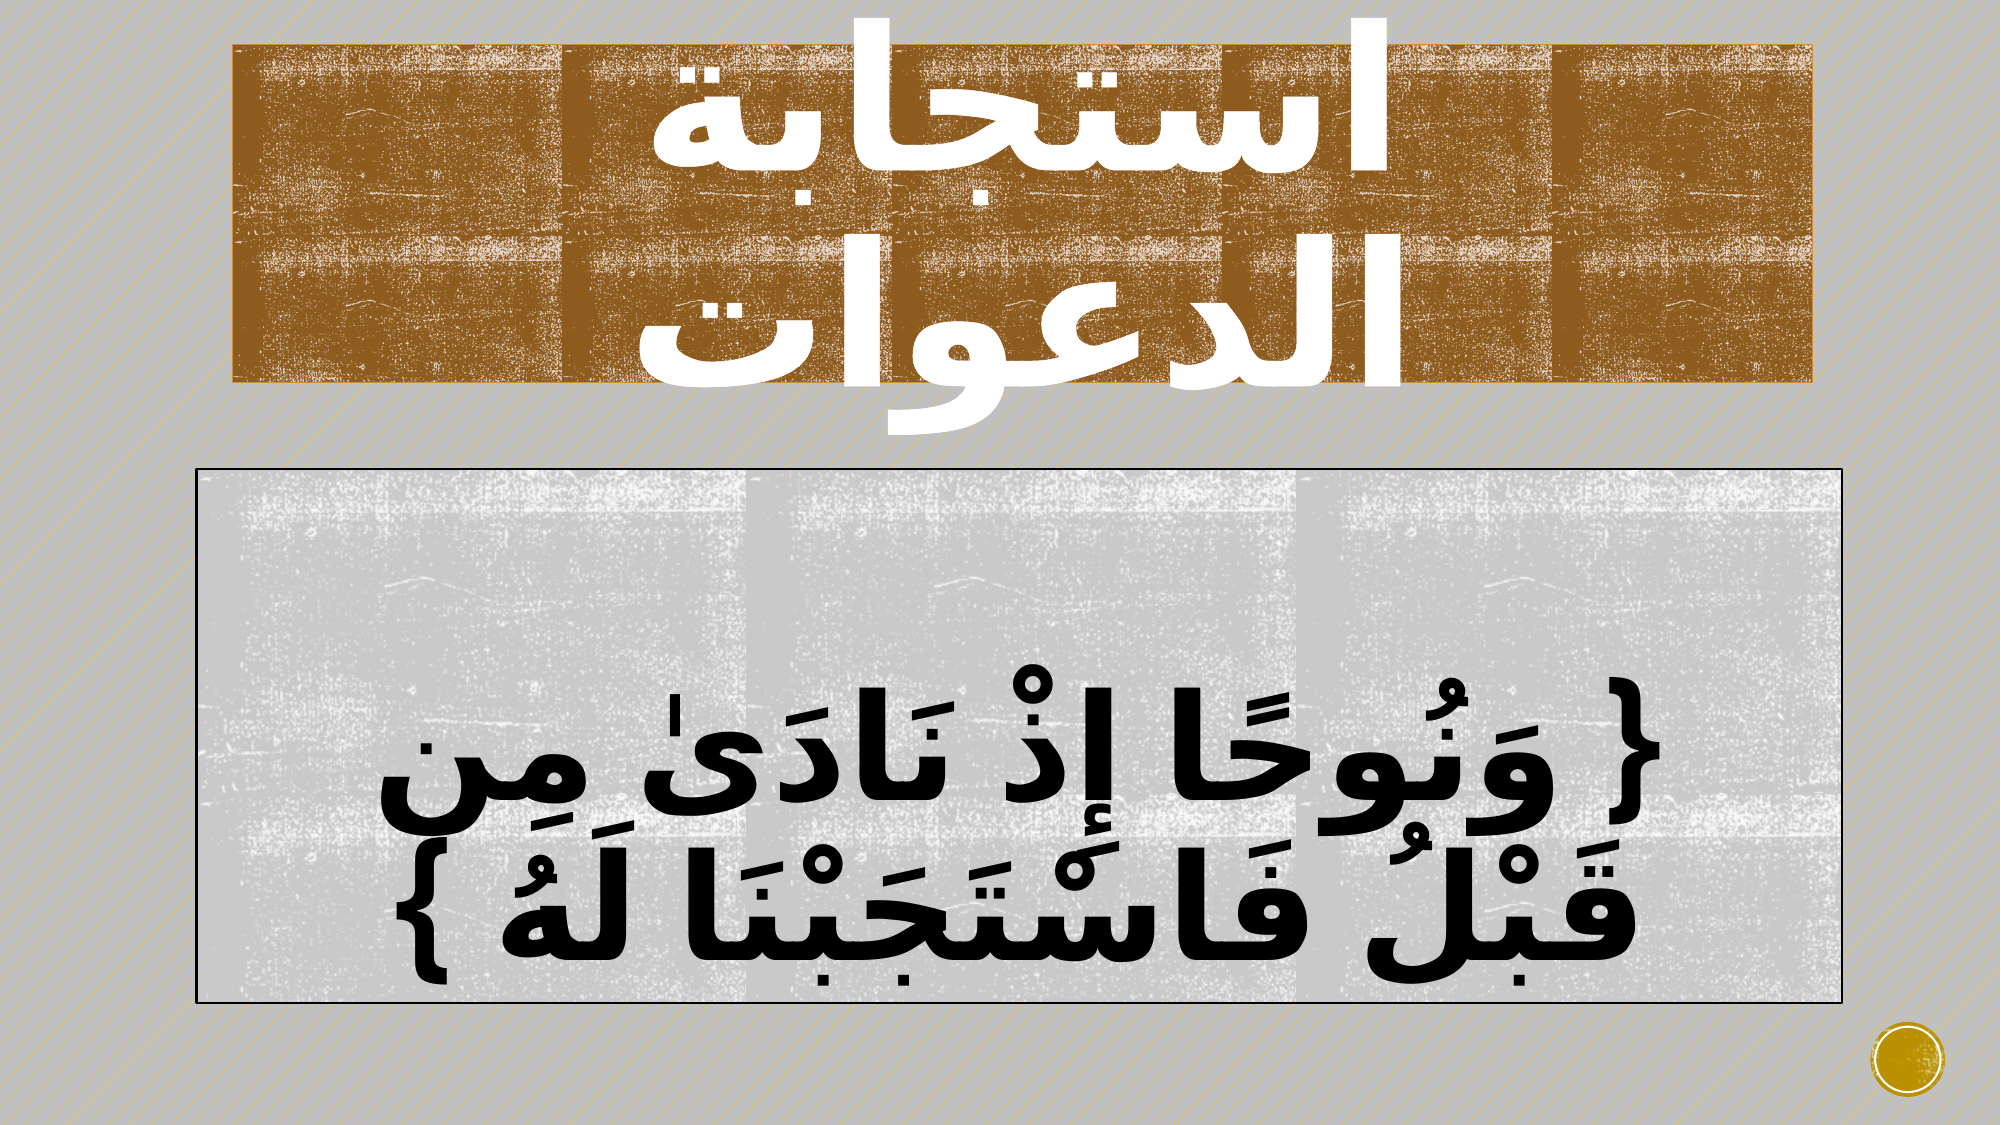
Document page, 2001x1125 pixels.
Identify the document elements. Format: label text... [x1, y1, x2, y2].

title استجابة الدعوات [232, 44, 1813, 383]
list { وَنُوحًا إِذْ نَادَىٰ مِن قَبْلُ فَاسْتَجَبْنَا لَهُ } [195, 468, 1843, 1004]
